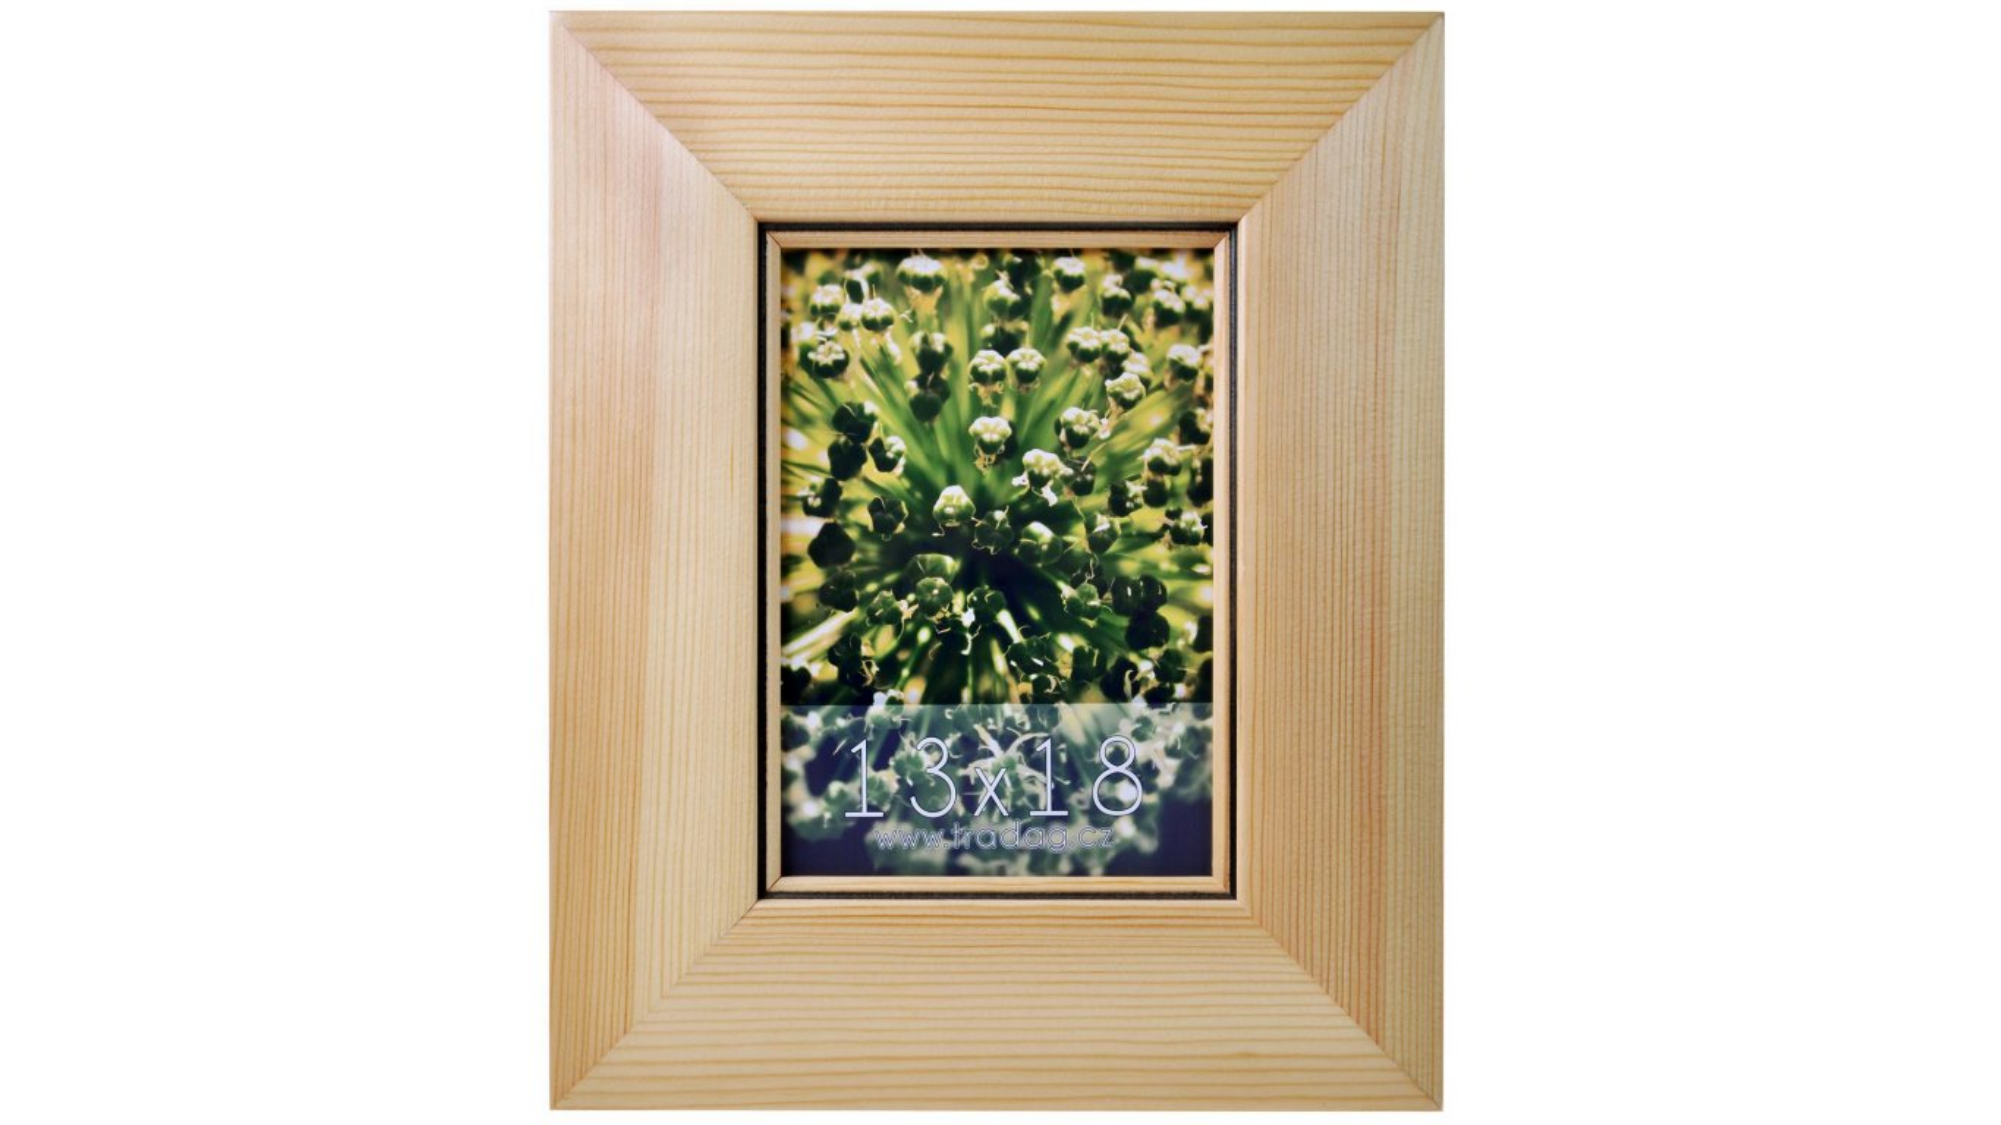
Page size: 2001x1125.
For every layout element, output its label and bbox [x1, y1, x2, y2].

picture [249, 0, 1750, 1125]
